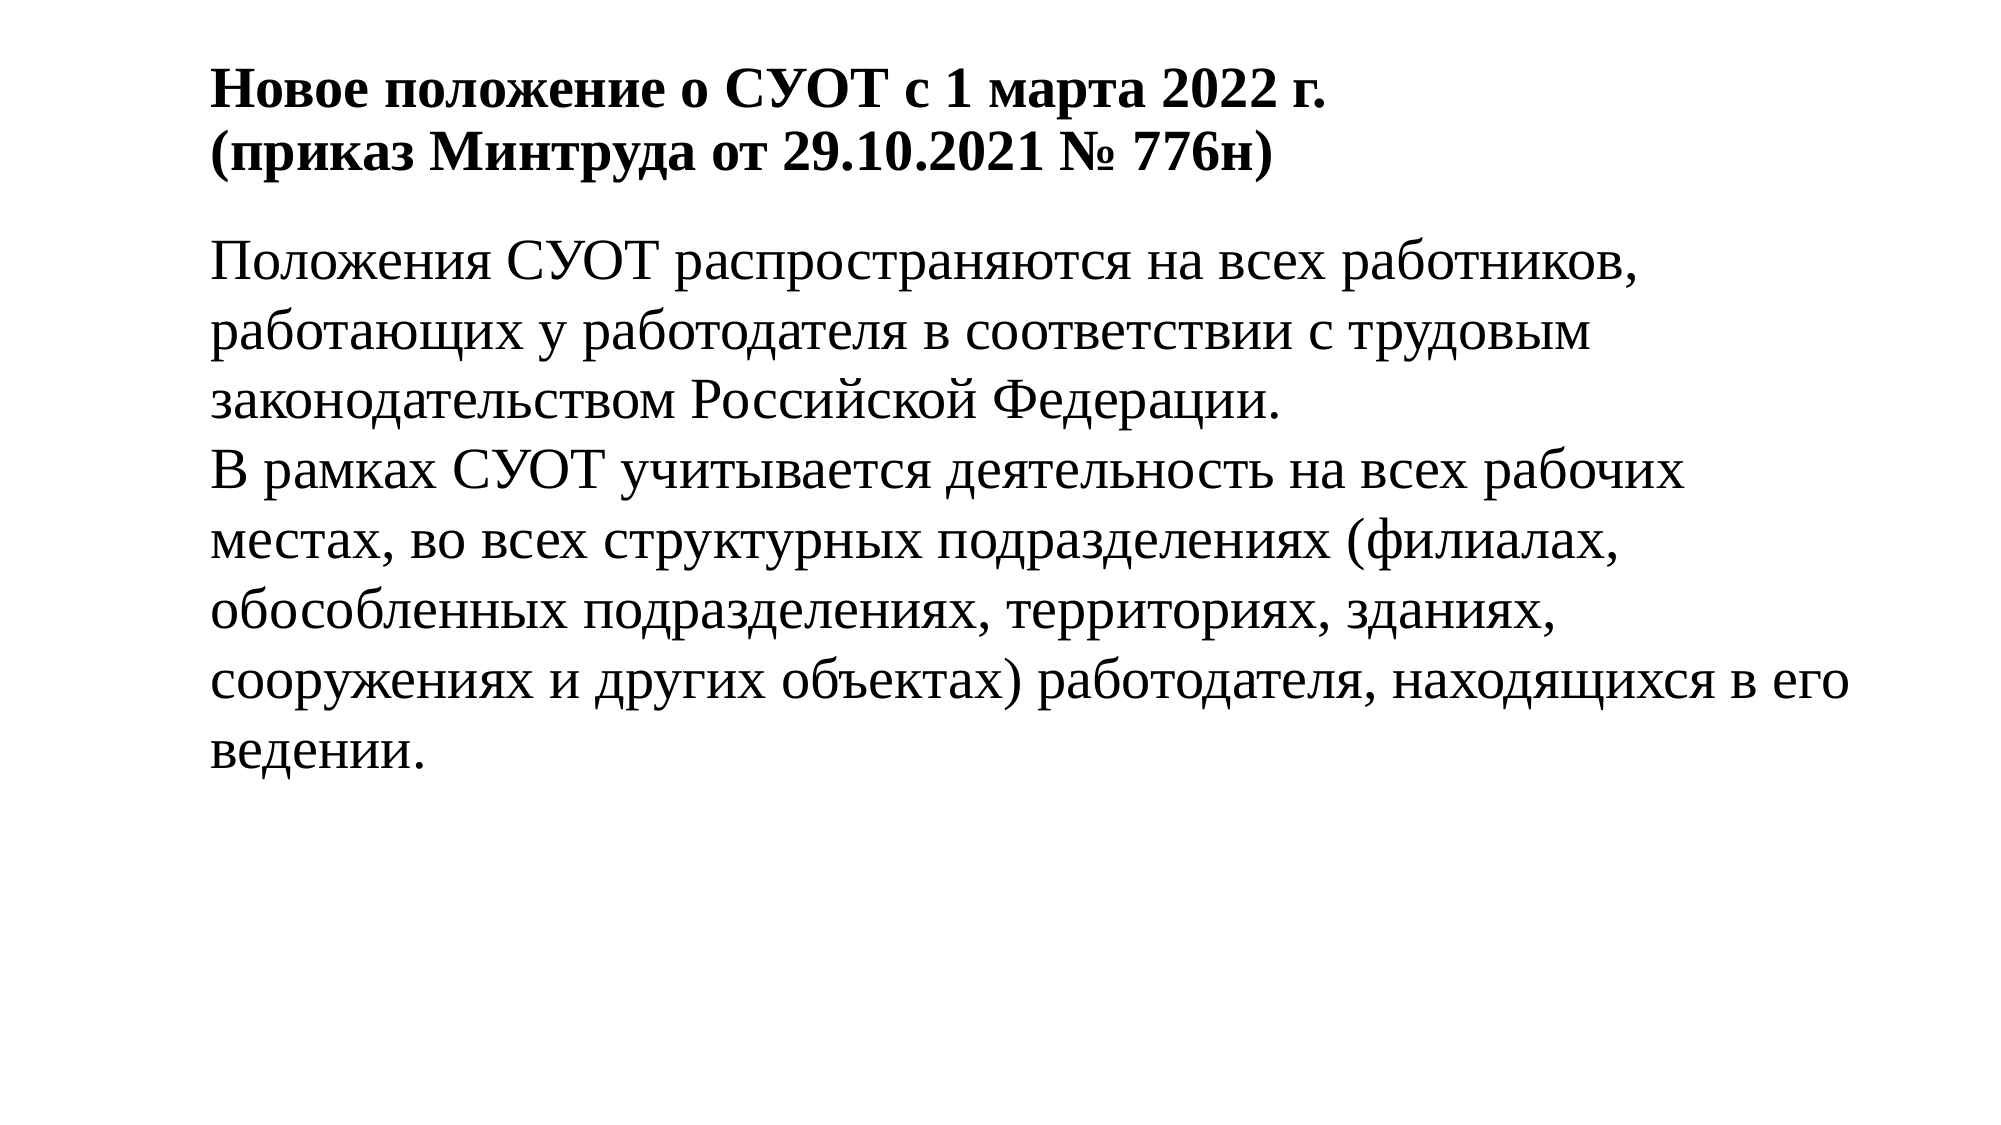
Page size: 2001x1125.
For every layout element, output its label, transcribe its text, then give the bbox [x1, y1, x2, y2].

list Положения СУОТ распространяются на всех работников, работающих у работодателя в соответствии с трудовым законодательством Российской Федерации. В рамках СУОТ учитывается деятельность на всех рабочих местах, во всех структурных подразделениях (филиалах, обособленных подразделениях, территориях, зданиях, сооружениях и других объектах) работодателя, находящихся в его ведении. [195, 213, 1895, 962]
title Новое положение о СУОТ с 1 марта 2022 г. (приказ Минтруда от 29.10.2021 № 776н) [195, 43, 1816, 198]
